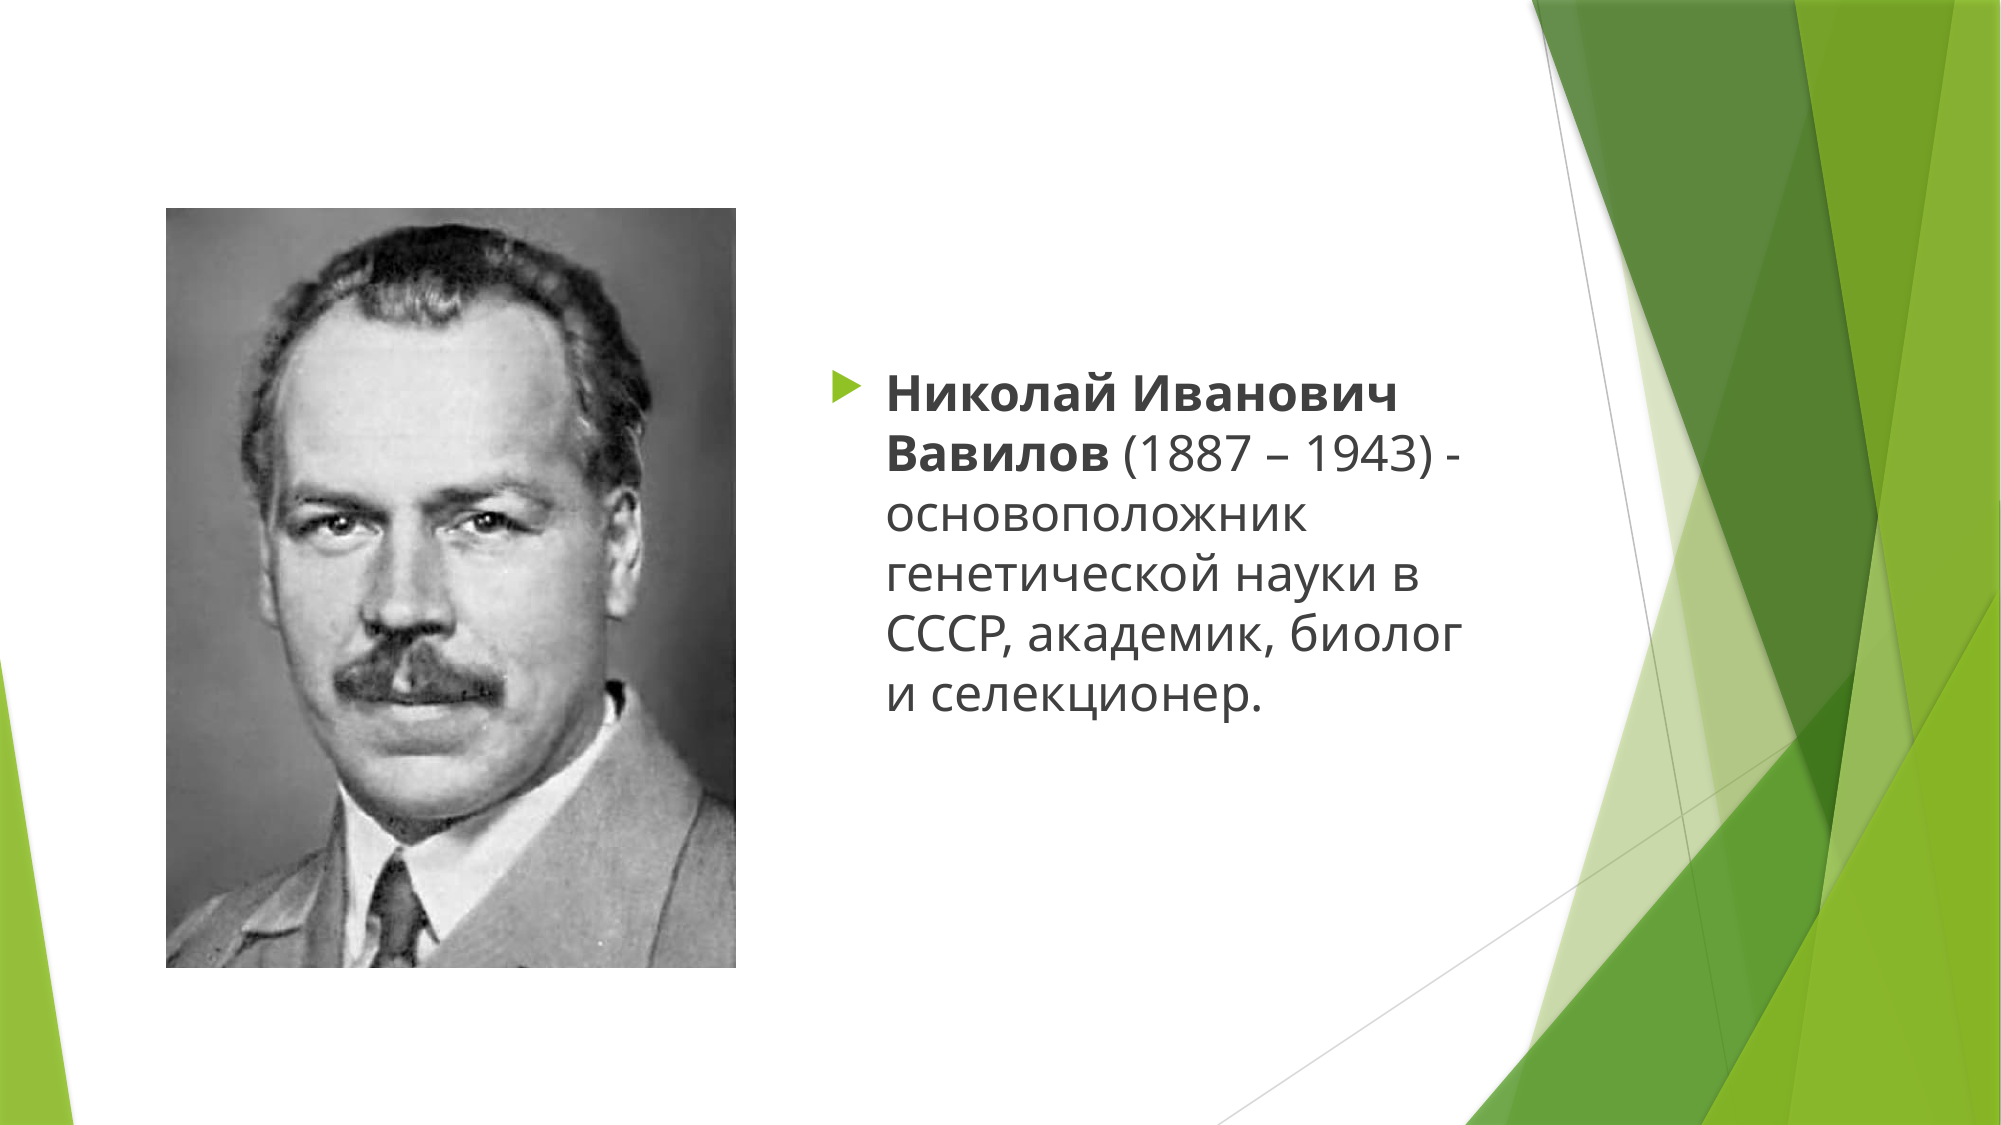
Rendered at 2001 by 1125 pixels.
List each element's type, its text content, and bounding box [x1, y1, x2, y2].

picture [165, 207, 736, 968]
list Николай Иванович Вавилов (1887 – 1943) - основоположник генетической науки в СССР, академик, биолог и селекционер. [813, 354, 1522, 1010]
